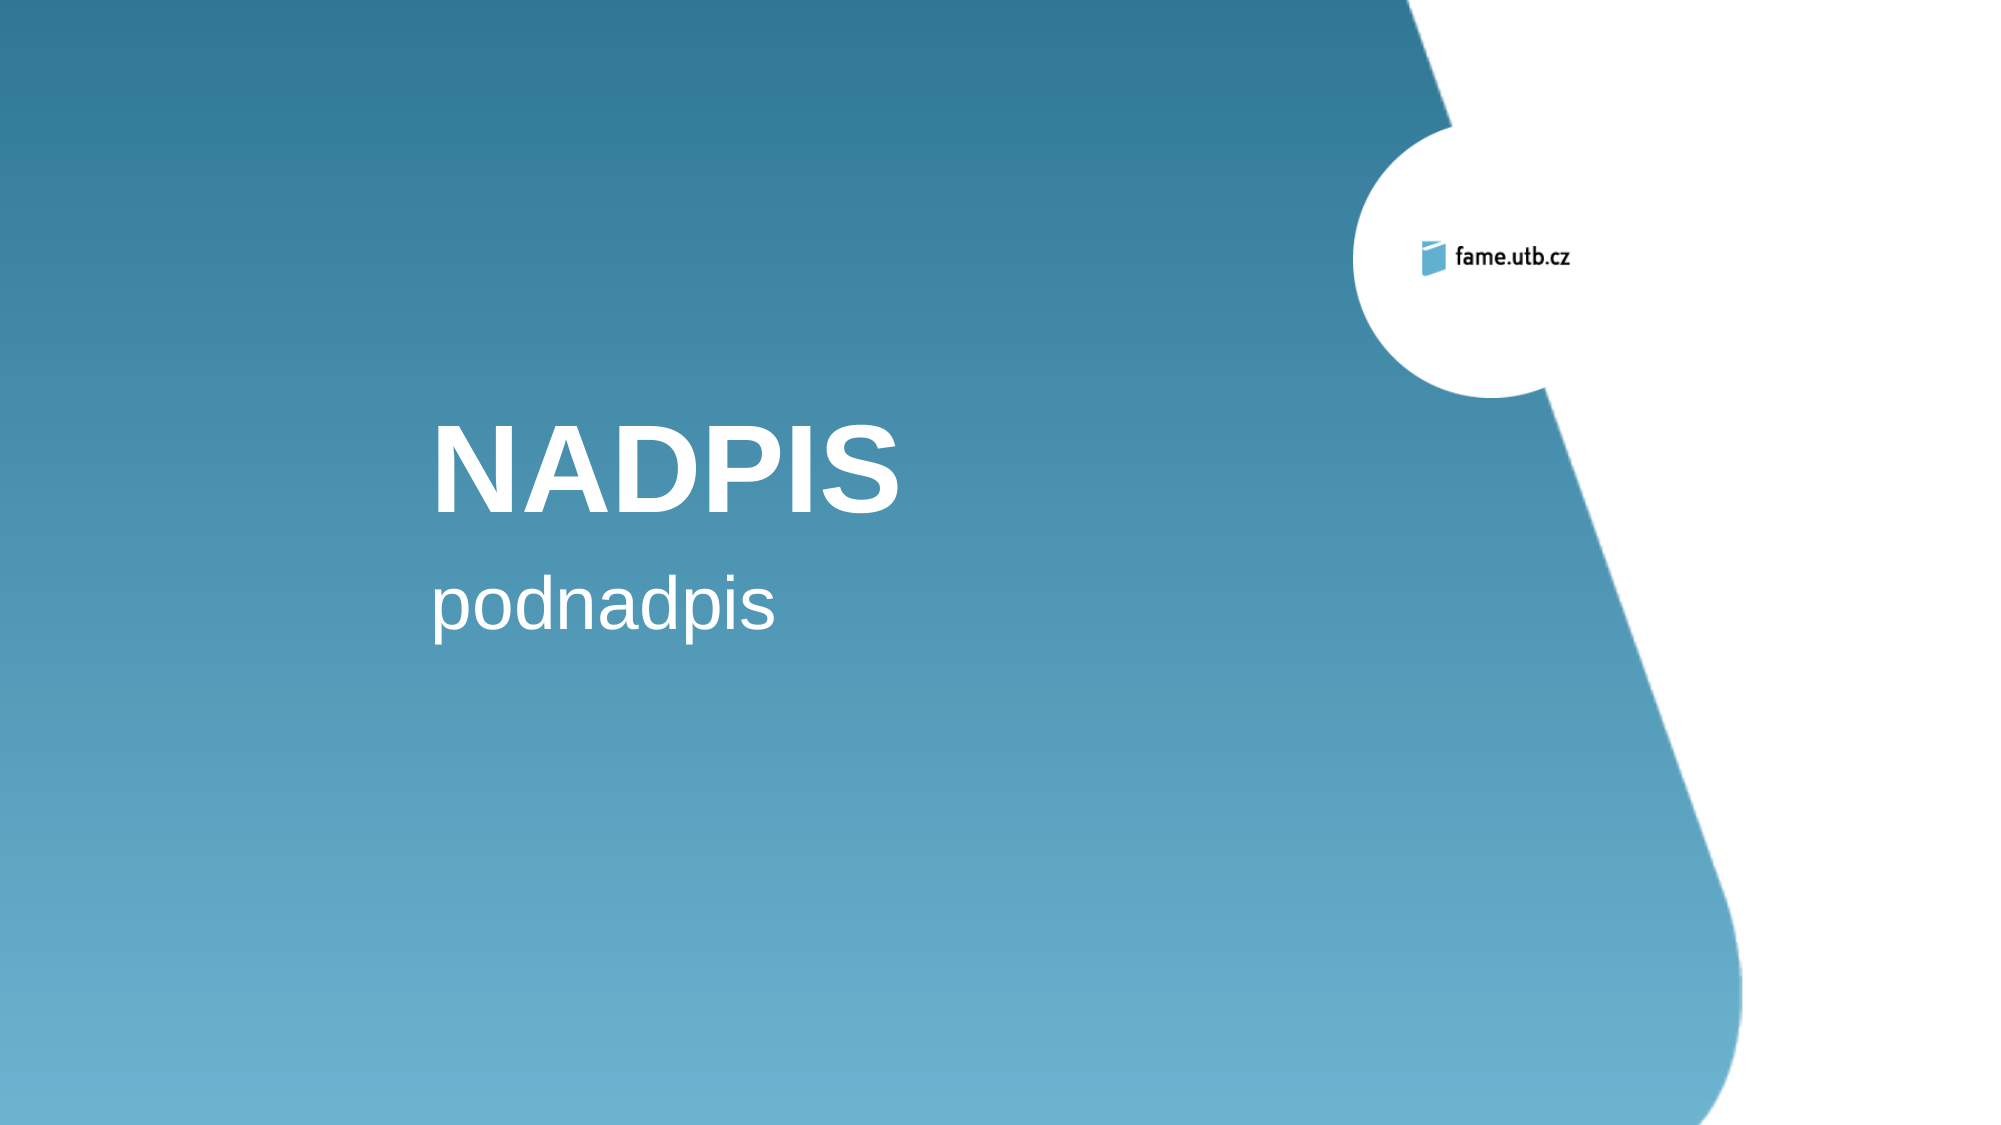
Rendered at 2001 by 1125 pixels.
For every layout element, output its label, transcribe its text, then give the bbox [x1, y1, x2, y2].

picture [0, 0, 1743, 1125]
text_box podnadpis [416, 547, 1270, 652]
text_box NADPIS [416, 380, 986, 546]
